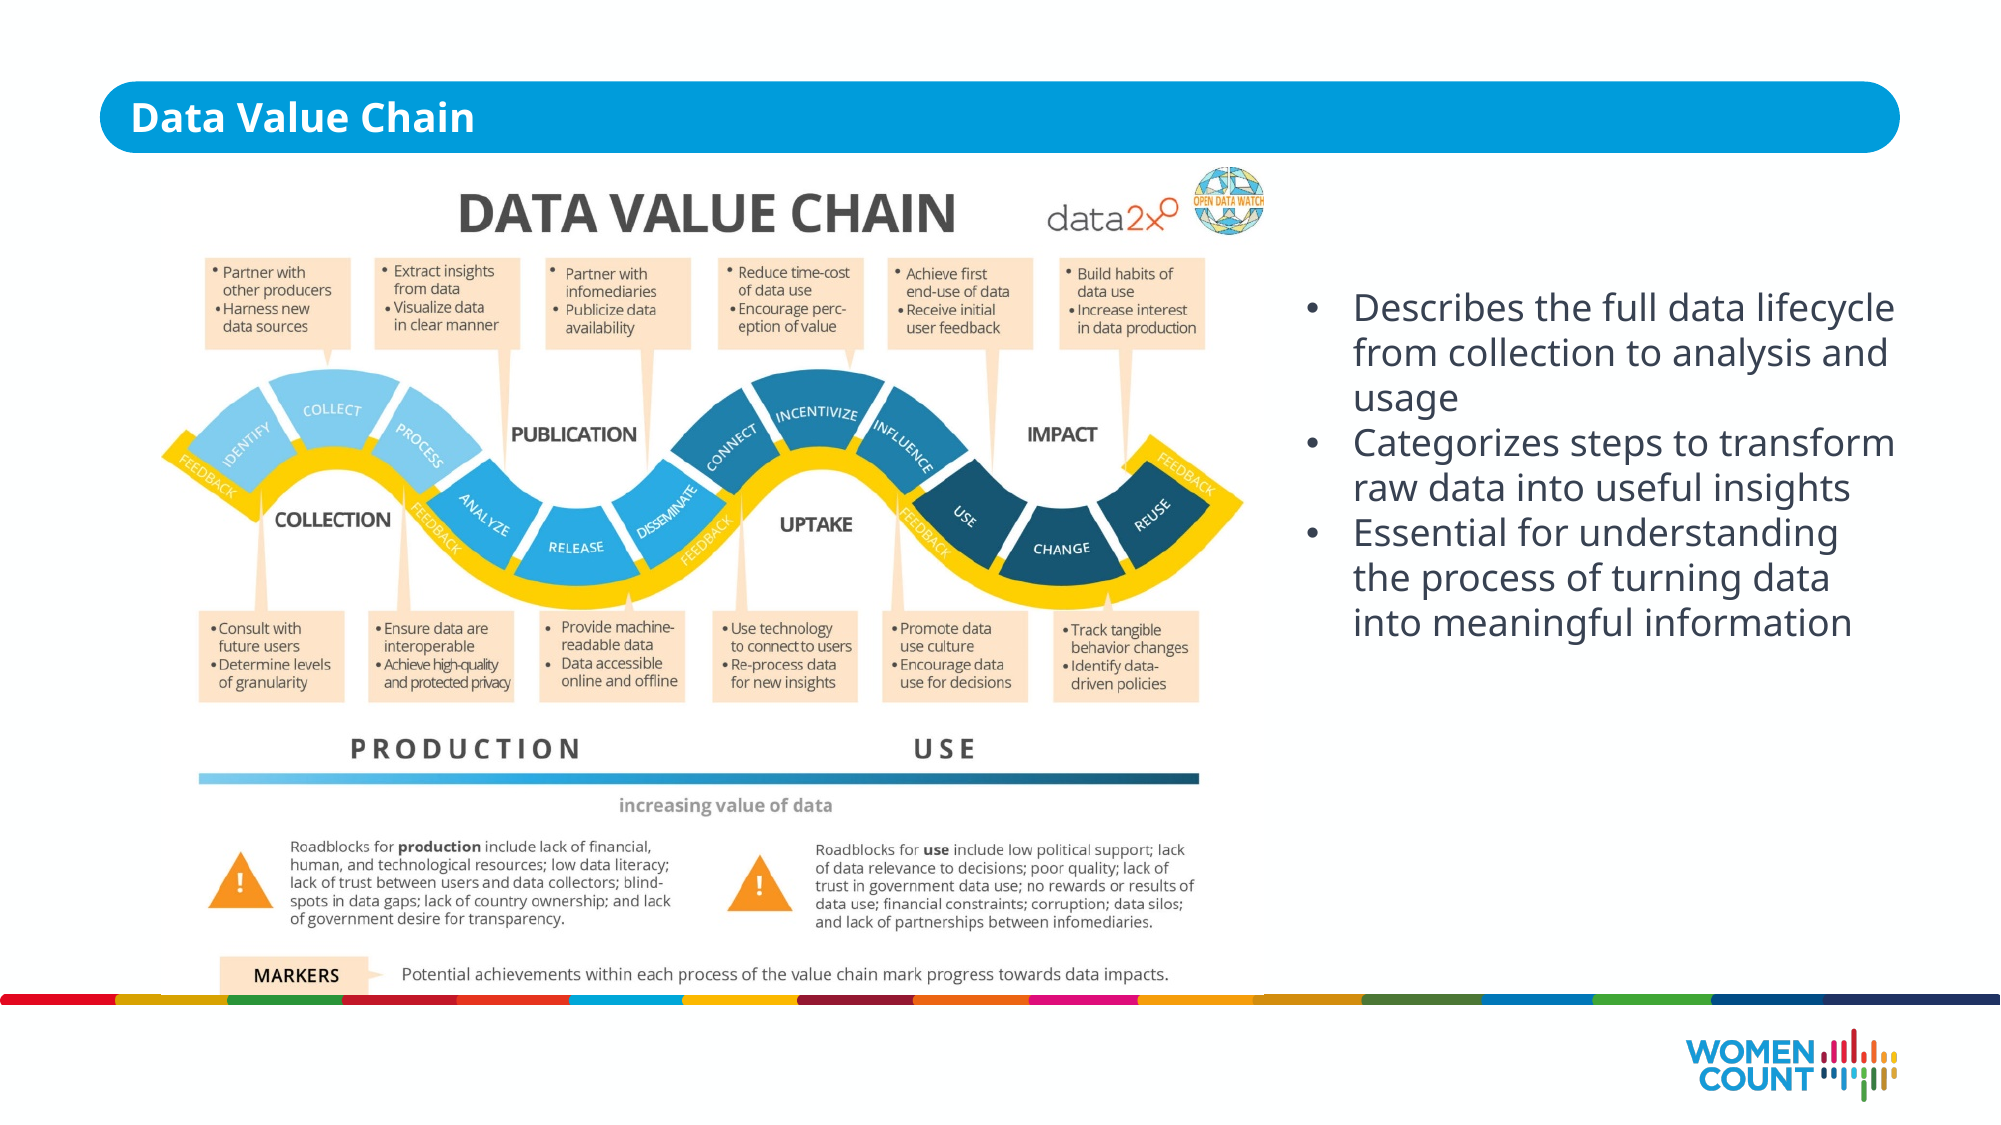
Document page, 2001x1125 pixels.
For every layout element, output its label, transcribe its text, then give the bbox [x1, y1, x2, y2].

text_box Describes the full data lifecycle from collection to analysis and usage Categorizes steps to transform raw data into useful insights Essential for understanding the process of turning data into meaningful information [1291, 277, 1918, 697]
list Data Value Chain [130, 92, 1872, 142]
picture [161, 166, 1264, 995]
